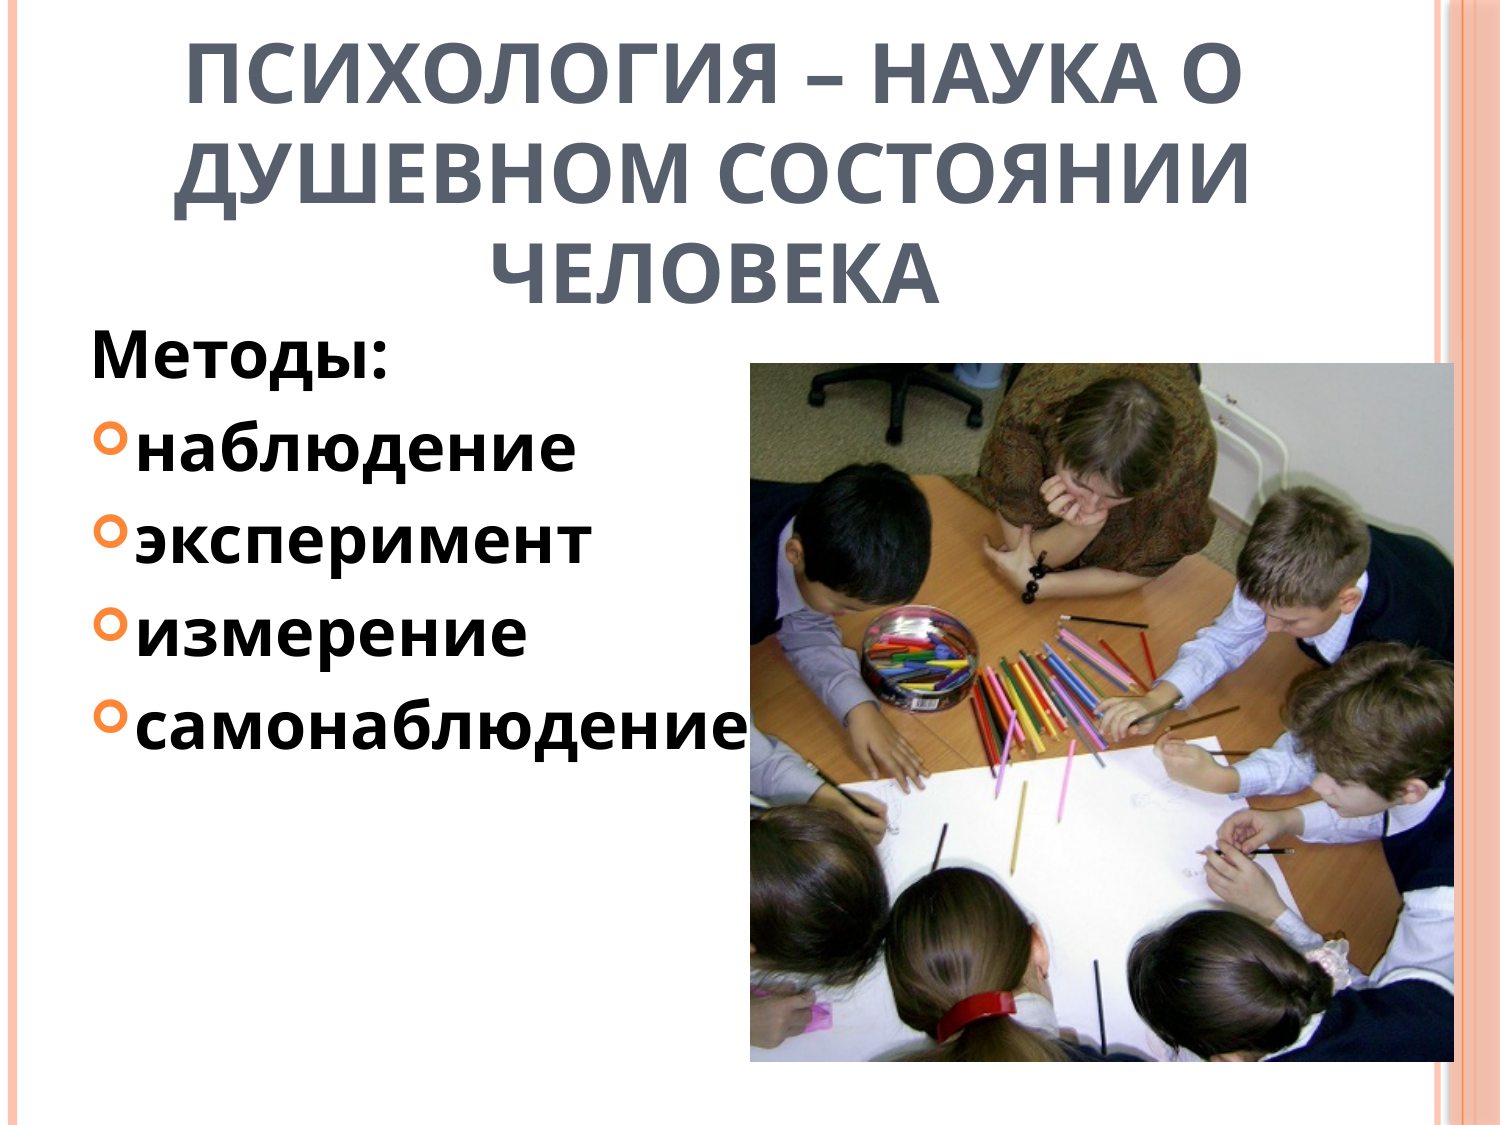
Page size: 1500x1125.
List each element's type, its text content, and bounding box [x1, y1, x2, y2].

title Психология – наука о душевном состоянии человека [0, 0, 1430, 329]
picture [749, 362, 1454, 1063]
list Методы: наблюдение эксперимент измерение самонаблюдение [75, 304, 1300, 1062]
